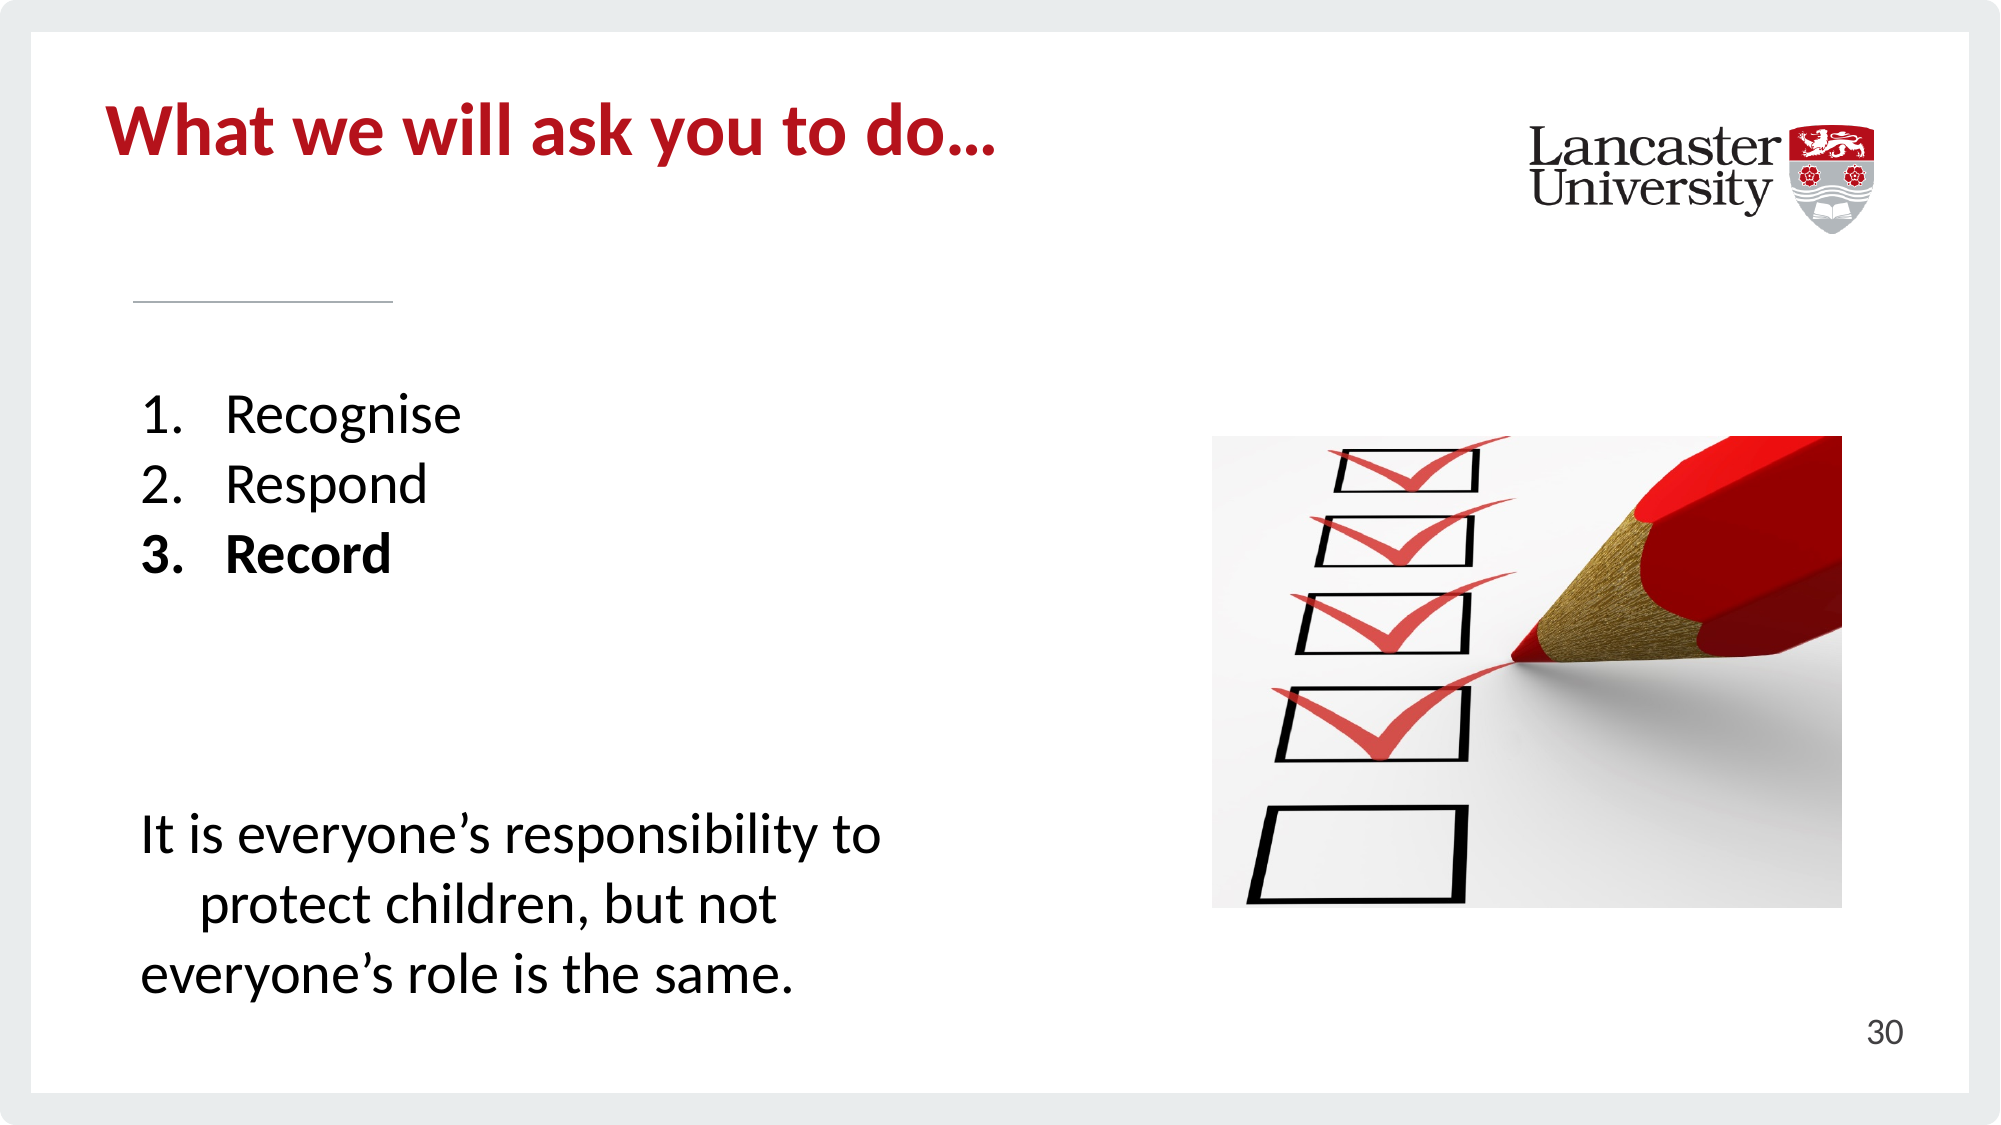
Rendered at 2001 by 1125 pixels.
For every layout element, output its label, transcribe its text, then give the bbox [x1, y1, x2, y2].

text_box What we will ask you to do… [90, 4, 1571, 194]
picture [1212, 436, 1842, 908]
slide_number 30 [1468, 999, 1919, 1060]
text_box Recognise Respond Record It is everyone’s responsibility to protect children, but not everyone’s role is the same. [125, 367, 1059, 911]
